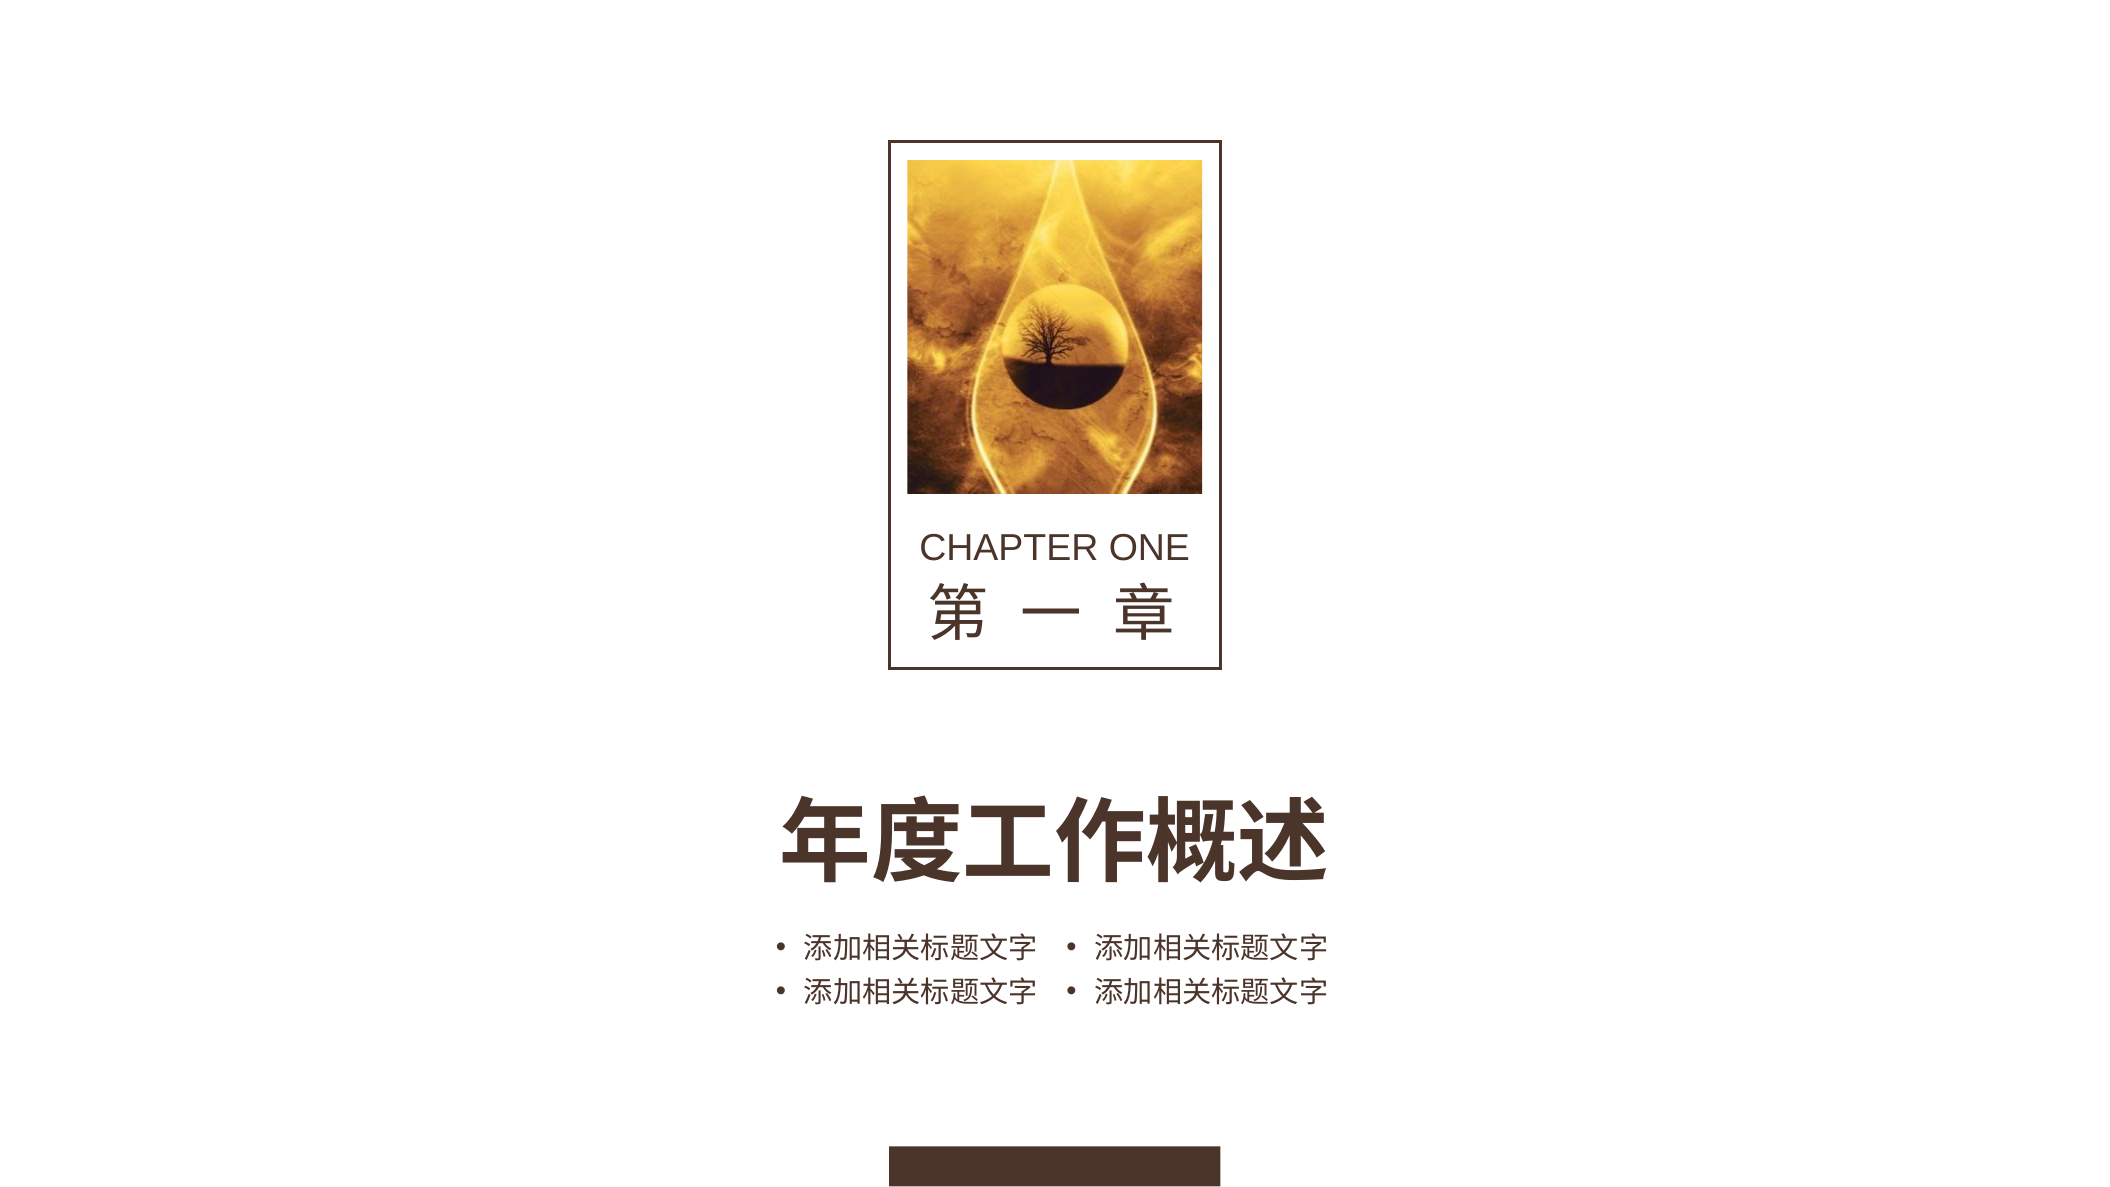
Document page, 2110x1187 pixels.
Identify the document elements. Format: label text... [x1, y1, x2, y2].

text_box 添加相关标题文字 [1066, 928, 1329, 965]
text_box 第 一 章 [927, 573, 1176, 648]
text_box 添加相关标题文字 [775, 973, 1039, 1009]
text_box [889, 1146, 1221, 1187]
text_box 添加相关标题文字 [1066, 973, 1329, 1009]
text_box [907, 160, 1203, 495]
text_box 年度工作概述 [729, 782, 1380, 893]
text_box 添加相关标题文字 [775, 928, 1039, 965]
text_box CHAPTER ONE [899, 509, 1210, 569]
text_box [889, 141, 1221, 669]
